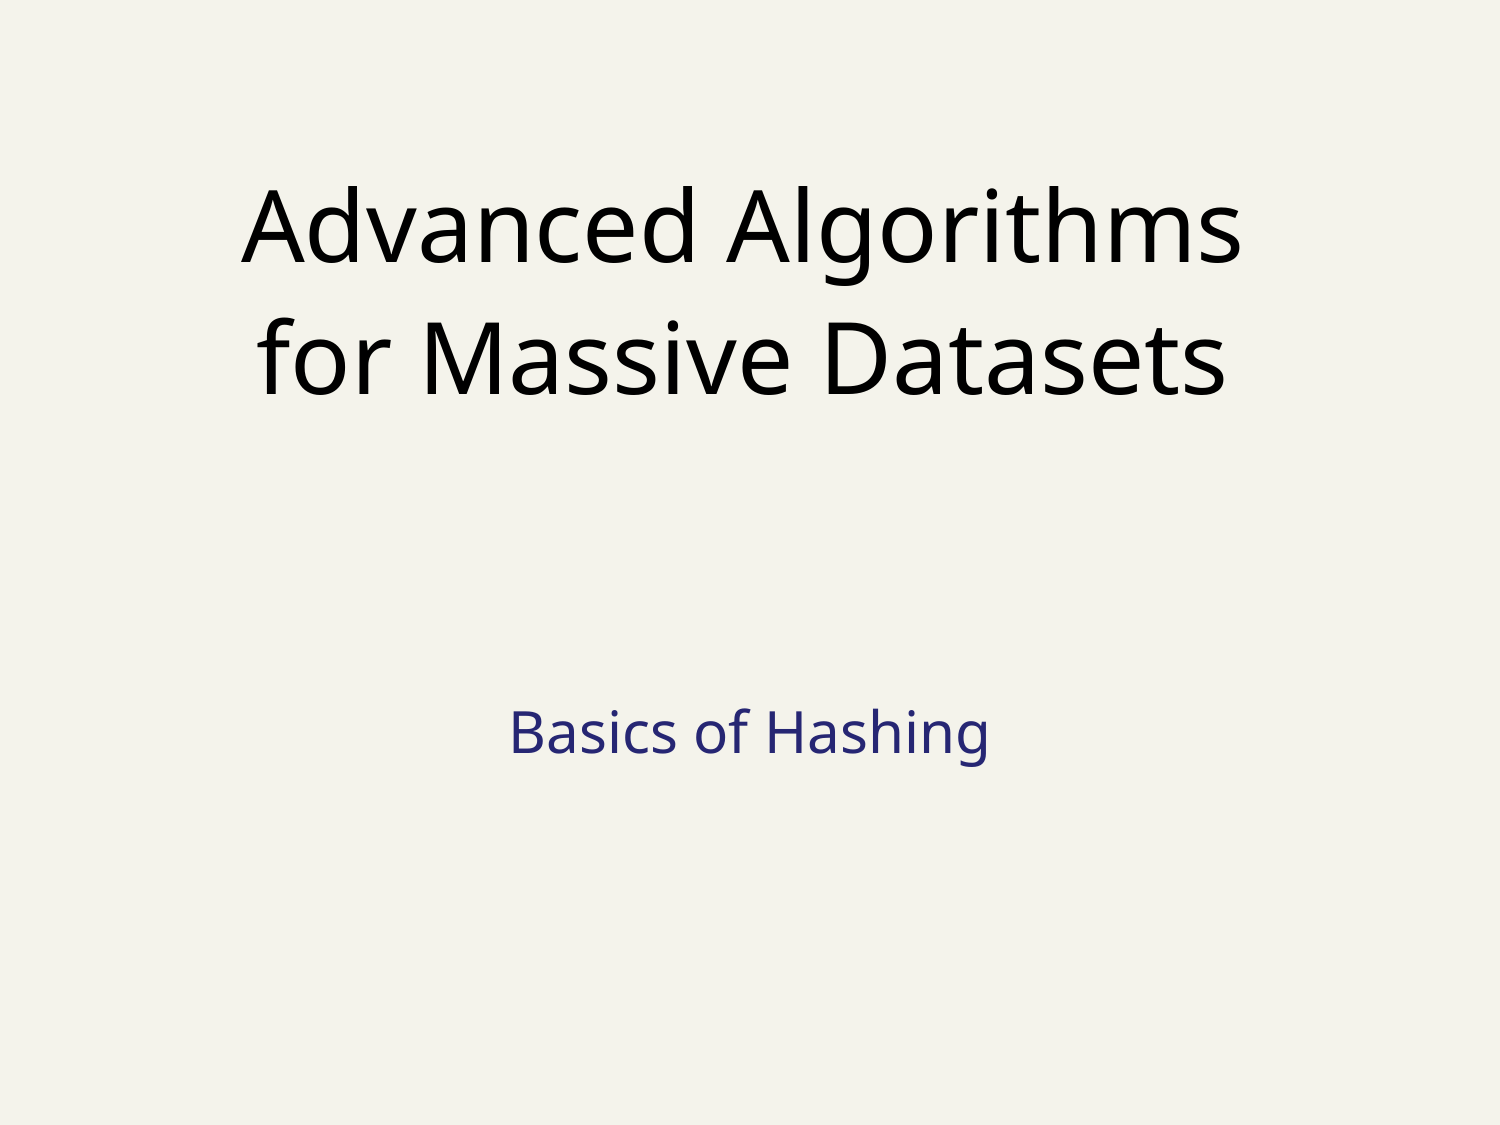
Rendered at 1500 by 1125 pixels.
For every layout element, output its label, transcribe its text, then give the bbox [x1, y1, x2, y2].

subtitle Basics of Hashing [224, 687, 1276, 976]
title Advanced Algorithms for Massive Datasets [105, 234, 1381, 423]
